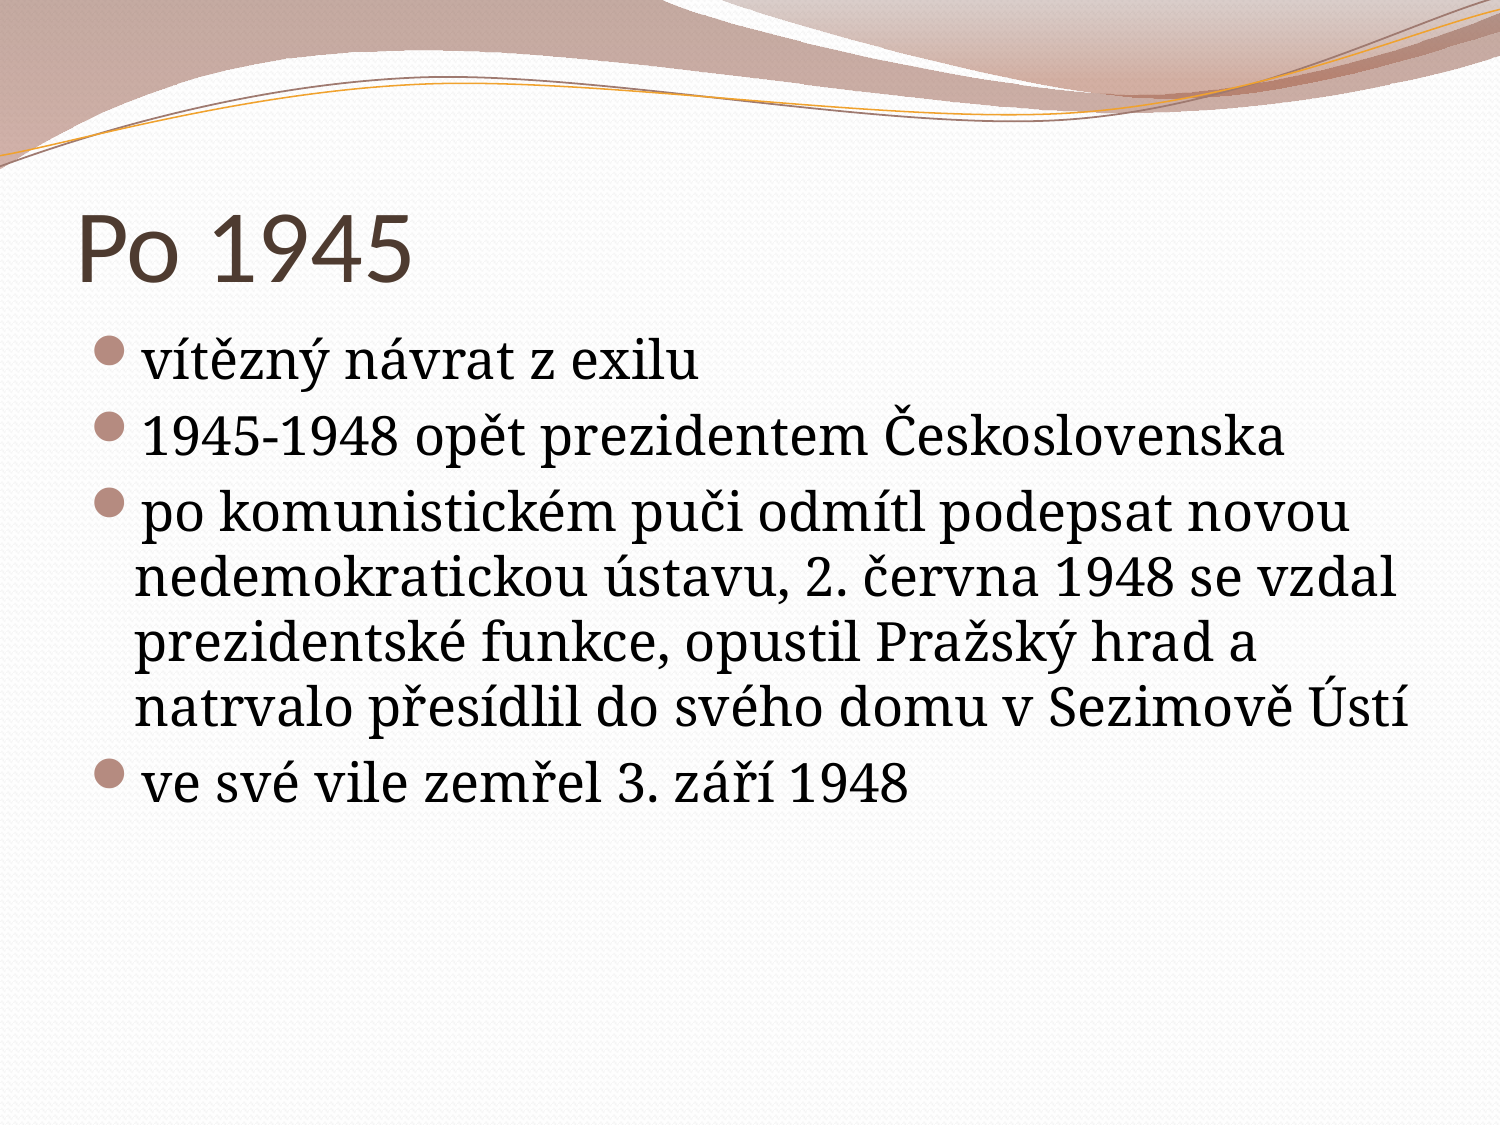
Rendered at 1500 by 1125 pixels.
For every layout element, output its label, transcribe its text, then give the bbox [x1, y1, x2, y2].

list vítězný návrat z exilu 1945-1948 opět prezidentem Československa po komunistickém puči odmítl podepsat novou nedemokratickou ústavu, 2. června 1948 se vzdal prezidentské funkce, opustil Pražský hrad a natrvalo přesídlil do svého domu v Sezimově Ústí ve své vile zemřel 3. září 1948 [74, 317, 1426, 1038]
title Po 1945 [74, 115, 1426, 304]
